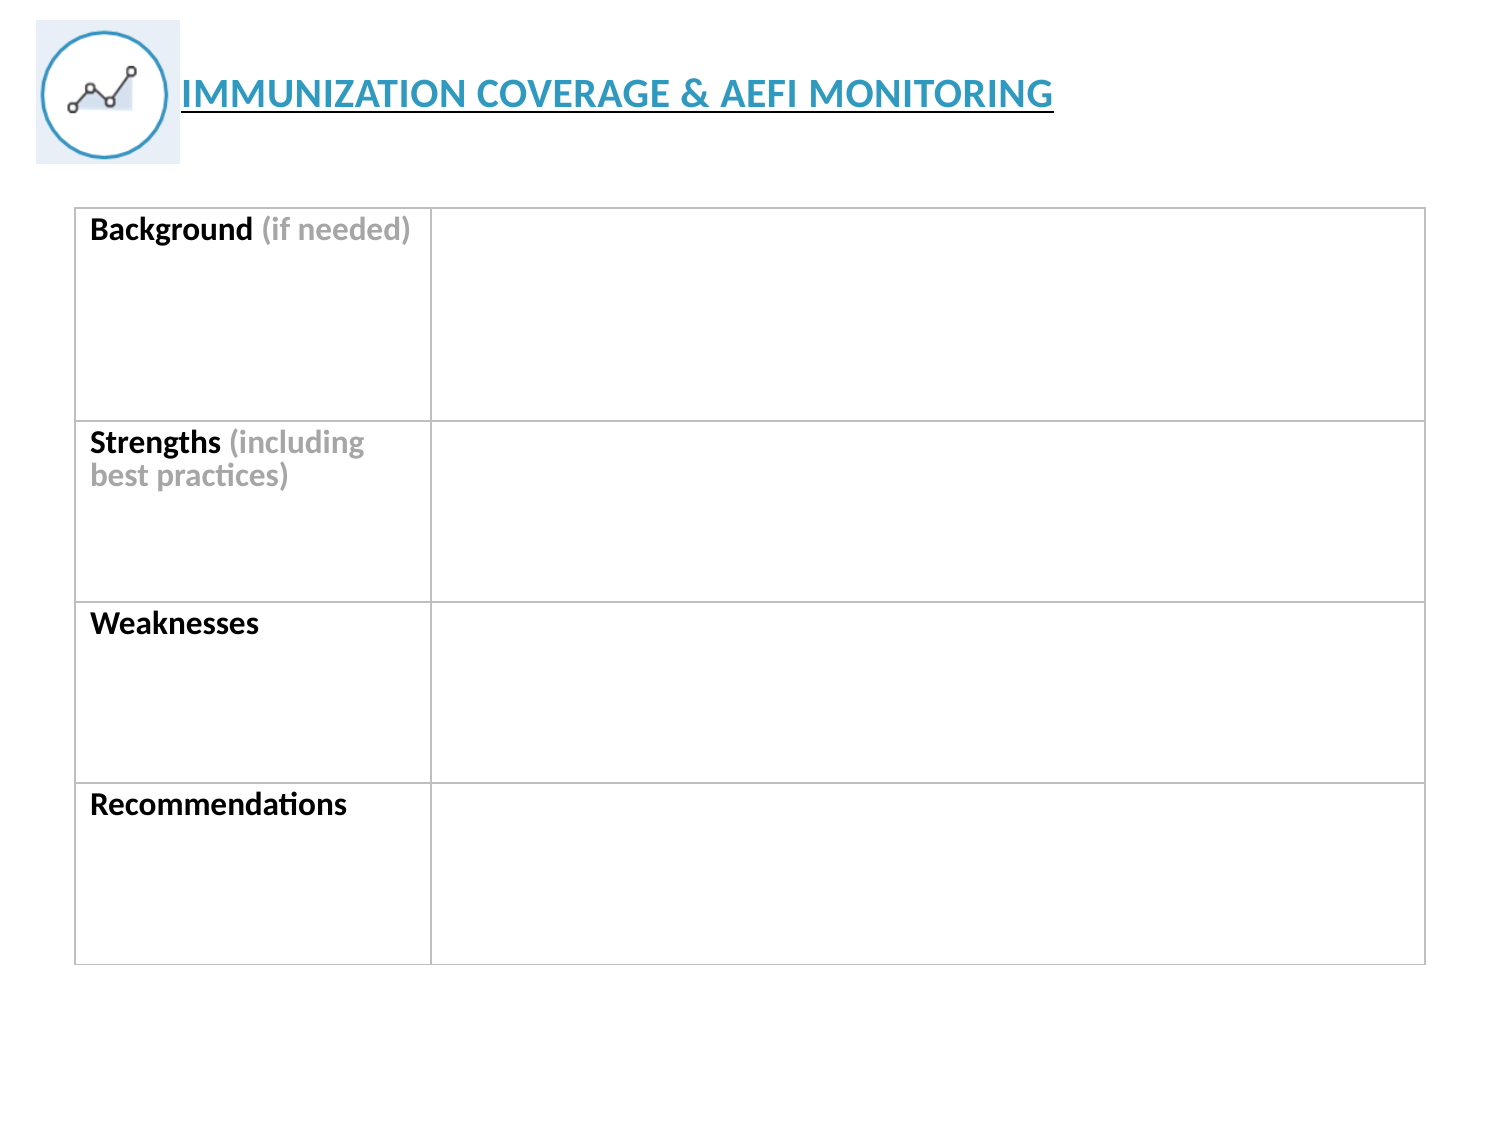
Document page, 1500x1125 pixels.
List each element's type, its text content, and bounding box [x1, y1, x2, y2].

text_box IMMUNIZATION COVERAGE & AEFI MONITORING [185, 66, 1343, 118]
picture [35, 20, 181, 164]
table_header Background (if needed) [76, 209, 430, 420]
table_cell Recommendations [76, 784, 430, 964]
table_header [432, 209, 1424, 420]
table_cell [432, 603, 1424, 782]
table_cell [432, 784, 1424, 964]
table_cell [432, 422, 1424, 601]
table_cell Strengths (including best practices) [76, 422, 430, 601]
table_cell Weaknesses [76, 603, 430, 782]
